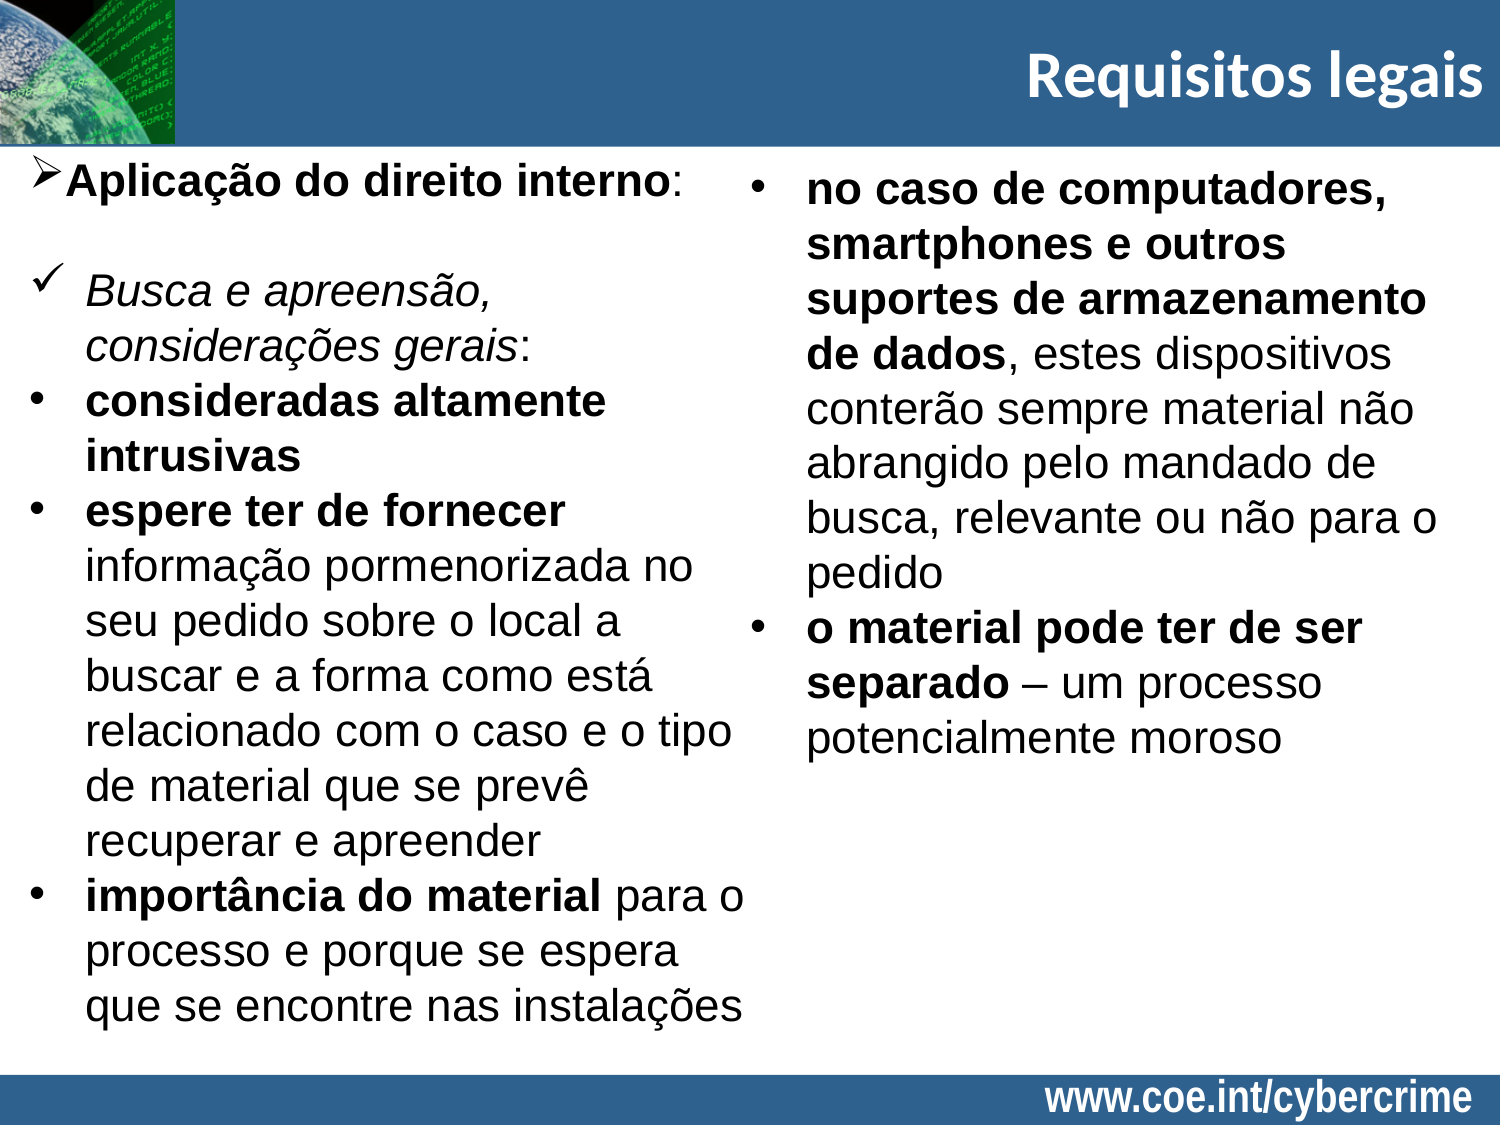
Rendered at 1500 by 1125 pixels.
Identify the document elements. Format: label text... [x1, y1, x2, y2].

picture [0, 0, 175, 144]
text_box [0, 1073, 1030, 1125]
text_box www.coe.int/cybercrime [1030, 1059, 1500, 1125]
text_box Aplicação do direito interno: Busca e apreensão, considerações gerais: consideradas altamente intrusivas espere ter de fornecer informação pormenorizada no seu pedido sobre o local a buscar e a forma como está relacionado com o caso e o tipo de material que se prevê recuperar e apreender importância do material para o processo e porque se espera que se encontre nas instalações [14, 143, 765, 1093]
text_box Requisitos legais [179, 0, 1500, 149]
text_box no caso de computadores, smartphones e outros suportes de armazenamento de dados, estes dispositivos conterão sempre material não abrangido pelo mandado de busca, relevante ou não para o pedido o material pode ter de ser separado – um processo potencialmente moroso [735, 150, 1486, 771]
